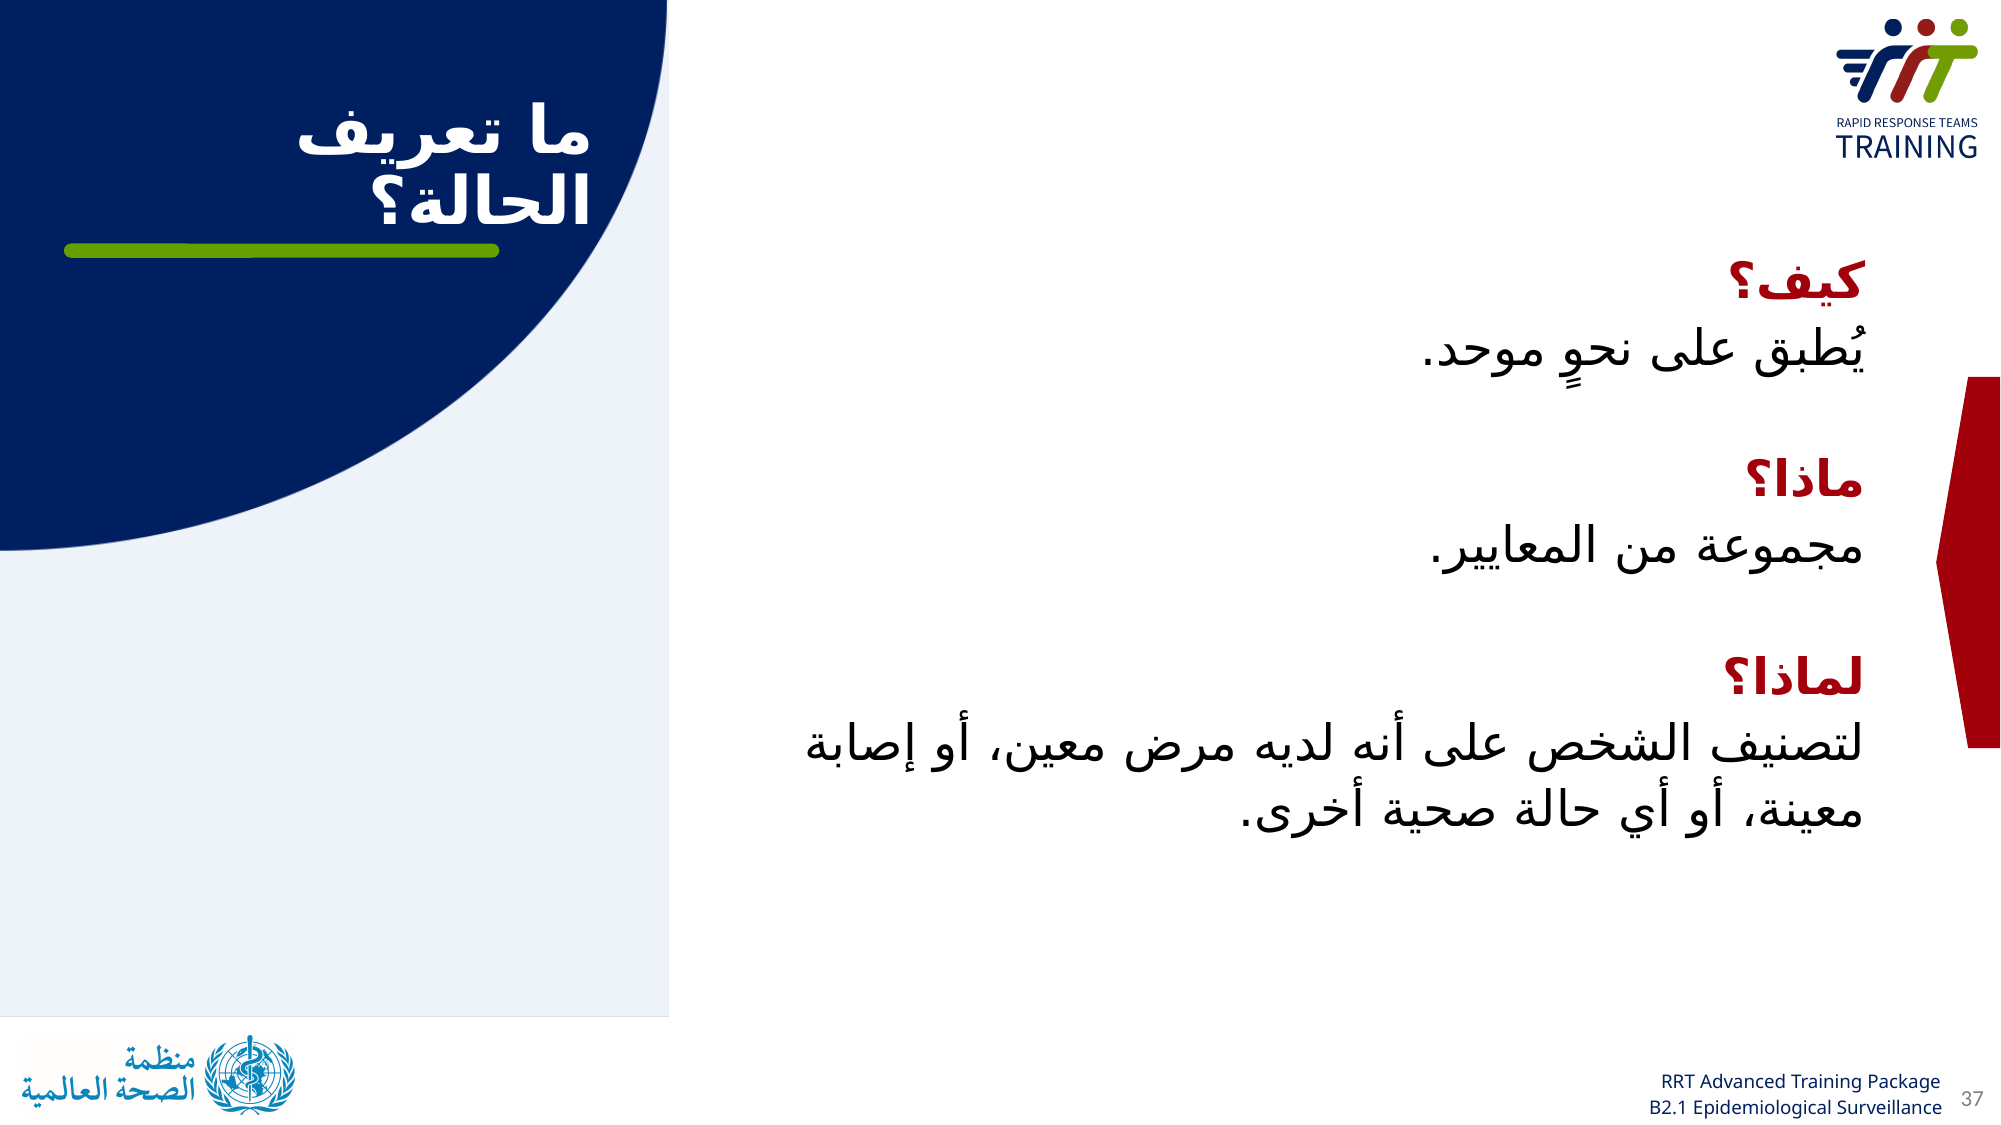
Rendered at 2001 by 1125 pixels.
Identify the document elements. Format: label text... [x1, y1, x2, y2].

text_box كيف؟ يُطبق على نحوٍ موحد. ماذا؟ مجموعة من المعايير. لماذا؟ لتصنيف الشخص على أنه لديه مرض معين، أو إصابة معينة، أو أي حالة صحية أخرى. [730, 235, 1874, 845]
text_box [63, 243, 500, 258]
picture [0, 0, 669, 1018]
picture [252, 1050, 258, 1059]
picture [1835, 19, 1978, 167]
title ما تعريف الحالة؟ [65, 76, 602, 259]
picture [22, 1035, 295, 1115]
